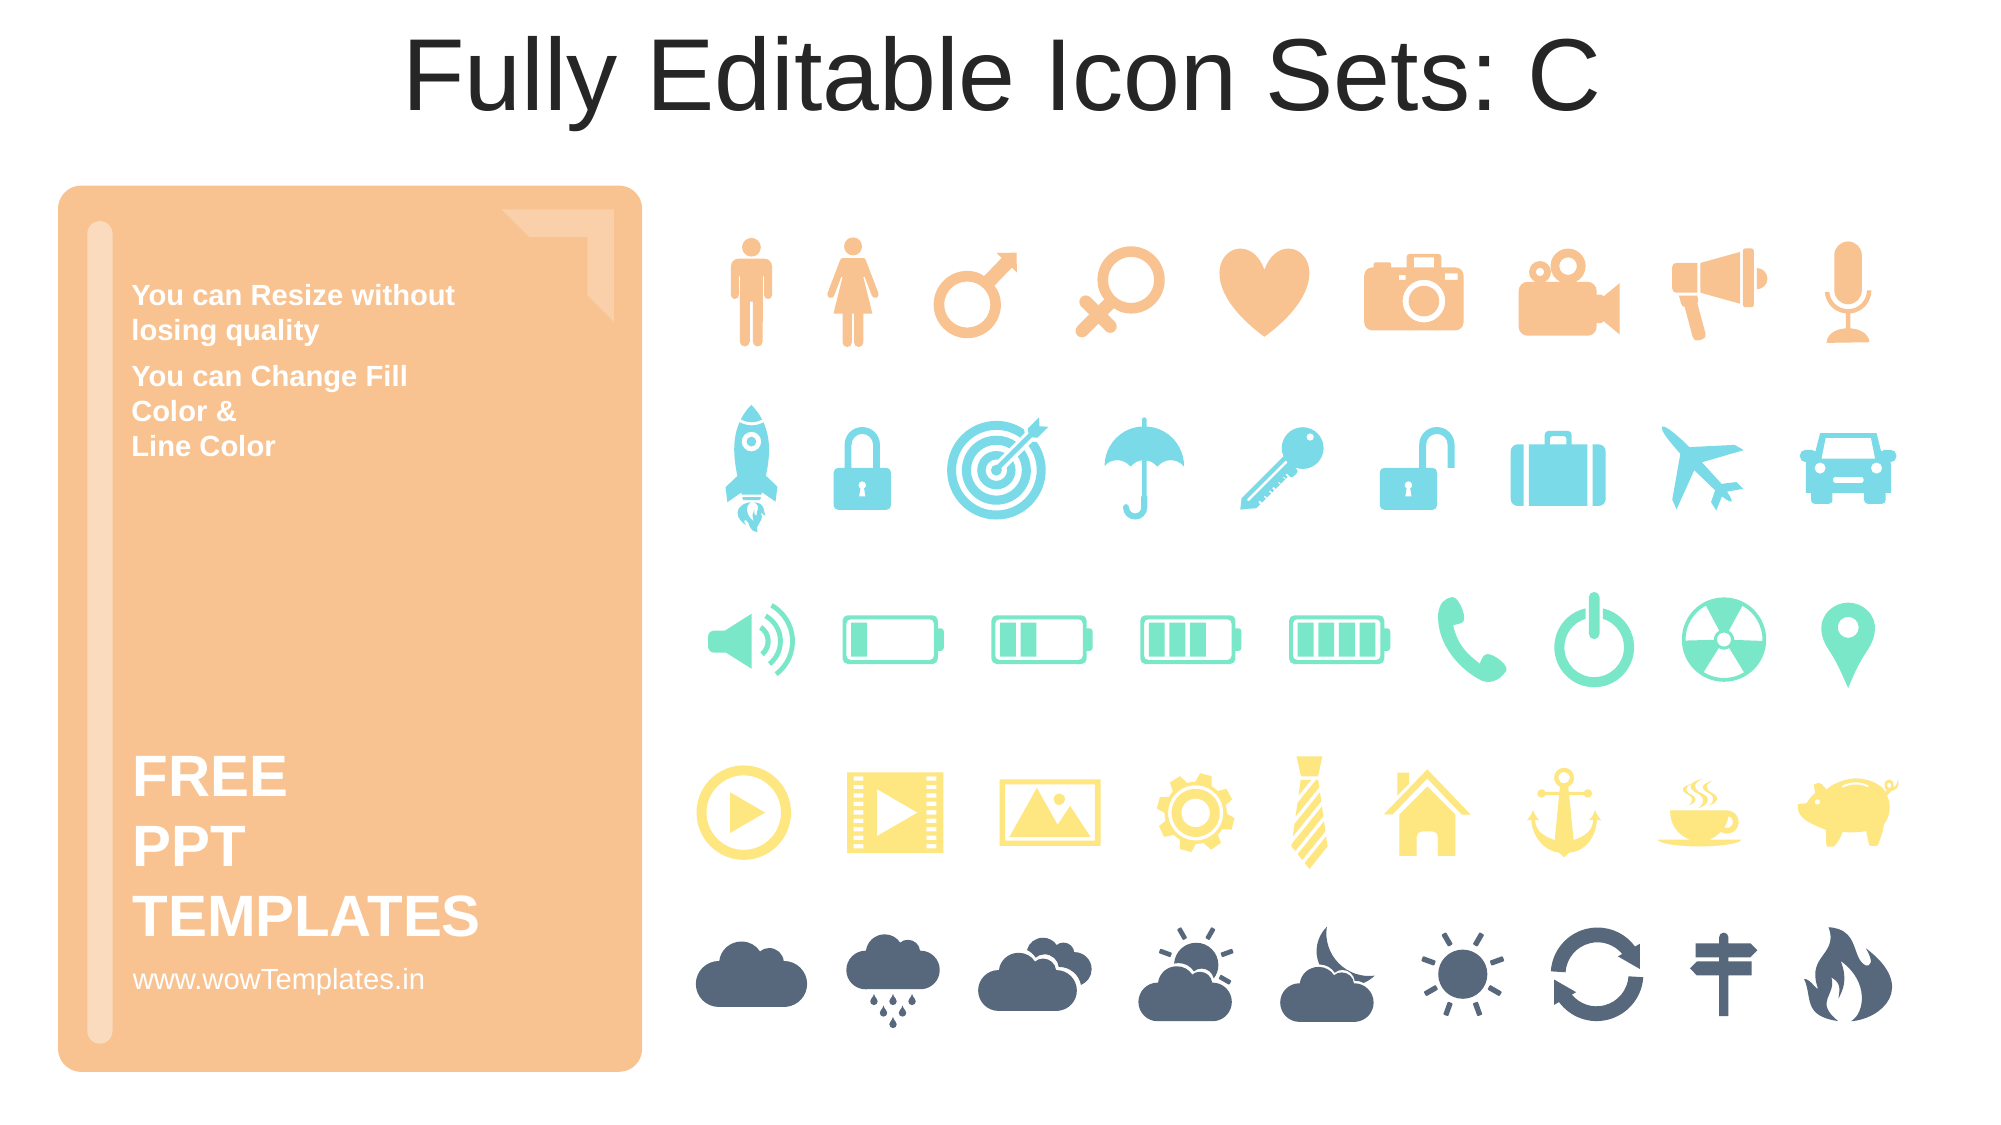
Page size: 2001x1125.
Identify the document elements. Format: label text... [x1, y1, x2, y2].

text_box [1219, 947, 1235, 959]
text_box [1796, 777, 1900, 848]
text_box [1137, 941, 1233, 1023]
text_box [1139, 614, 1243, 666]
text_box [1527, 429, 1589, 508]
text_box [932, 251, 1019, 340]
text_box [1655, 777, 1744, 848]
text_box [1290, 755, 1329, 871]
text_box [990, 614, 1094, 666]
text_box [897, 1002, 908, 1018]
text_box [999, 778, 1102, 847]
text_box [832, 425, 892, 511]
text_box [1103, 416, 1186, 521]
text_box [1671, 247, 1769, 342]
text_box [1422, 984, 1439, 998]
text_box [845, 933, 941, 1007]
text_box [1176, 926, 1188, 941]
text_box [724, 403, 779, 534]
text_box [1218, 247, 1311, 339]
text_box [888, 1014, 898, 1030]
text_box [768, 601, 796, 678]
text_box [1437, 948, 1489, 1000]
text_box [1688, 931, 1759, 1018]
text_box [1798, 432, 1898, 505]
text_box [1472, 931, 1485, 948]
text_box [1440, 931, 1454, 948]
text_box [1823, 289, 1873, 344]
text_box [977, 936, 1093, 1012]
text_box [878, 1002, 889, 1018]
text_box [1680, 596, 1768, 683]
text_box [1553, 975, 1645, 1023]
text_box [1239, 426, 1325, 511]
text_box [729, 236, 774, 348]
text_box [695, 764, 793, 861]
text_box [757, 623, 772, 658]
text_box [1488, 955, 1506, 967]
text_box [1553, 590, 1636, 689]
list Fully Editable Icon Sets: C [53, 20, 1952, 140]
text_box [1420, 955, 1437, 967]
text_box [1486, 984, 1503, 998]
text_box [1524, 766, 1604, 859]
text_box [1820, 601, 1876, 691]
text_box [707, 611, 753, 671]
text_box [826, 236, 880, 349]
text_box [694, 940, 809, 1008]
text_box [1381, 766, 1474, 857]
text_box [1442, 1000, 1454, 1018]
text_box [1833, 240, 1863, 306]
text_box [1155, 771, 1236, 854]
text_box [1436, 596, 1508, 683]
text_box [1517, 247, 1621, 337]
text_box [1279, 923, 1378, 1023]
text_box [1204, 926, 1217, 941]
text_box [1509, 443, 1525, 508]
text_box [1471, 1000, 1484, 1018]
text_box [1363, 252, 1465, 332]
text_box [846, 771, 944, 854]
text_box [1549, 926, 1641, 974]
text_box [841, 614, 945, 666]
text_box [1591, 443, 1607, 508]
text_box [1378, 425, 1456, 511]
text_box [1660, 425, 1747, 513]
text_box [1802, 926, 1894, 1023]
text_box [1074, 245, 1166, 339]
text_box [1288, 614, 1392, 666]
text_box [763, 612, 784, 668]
text_box [946, 415, 1051, 521]
